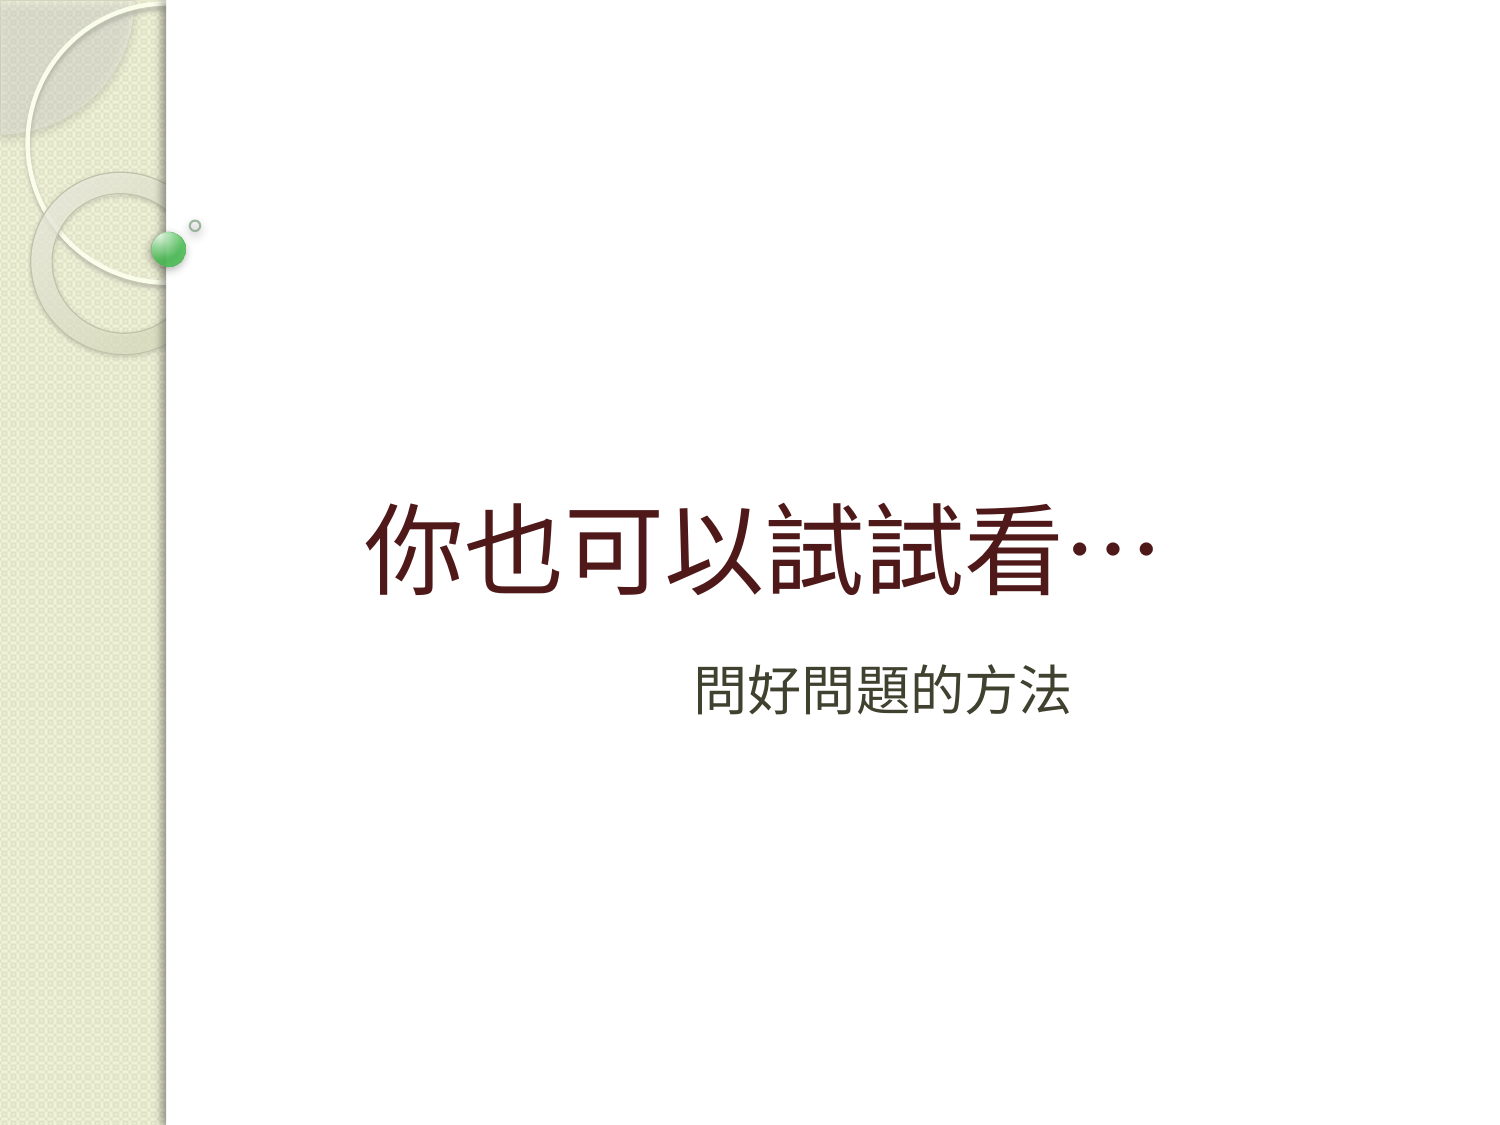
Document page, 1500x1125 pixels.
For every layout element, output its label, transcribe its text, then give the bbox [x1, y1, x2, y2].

subtitle 問好問題的方法 [375, 656, 1388, 882]
title 你也可以試試看… [257, 304, 1271, 616]
